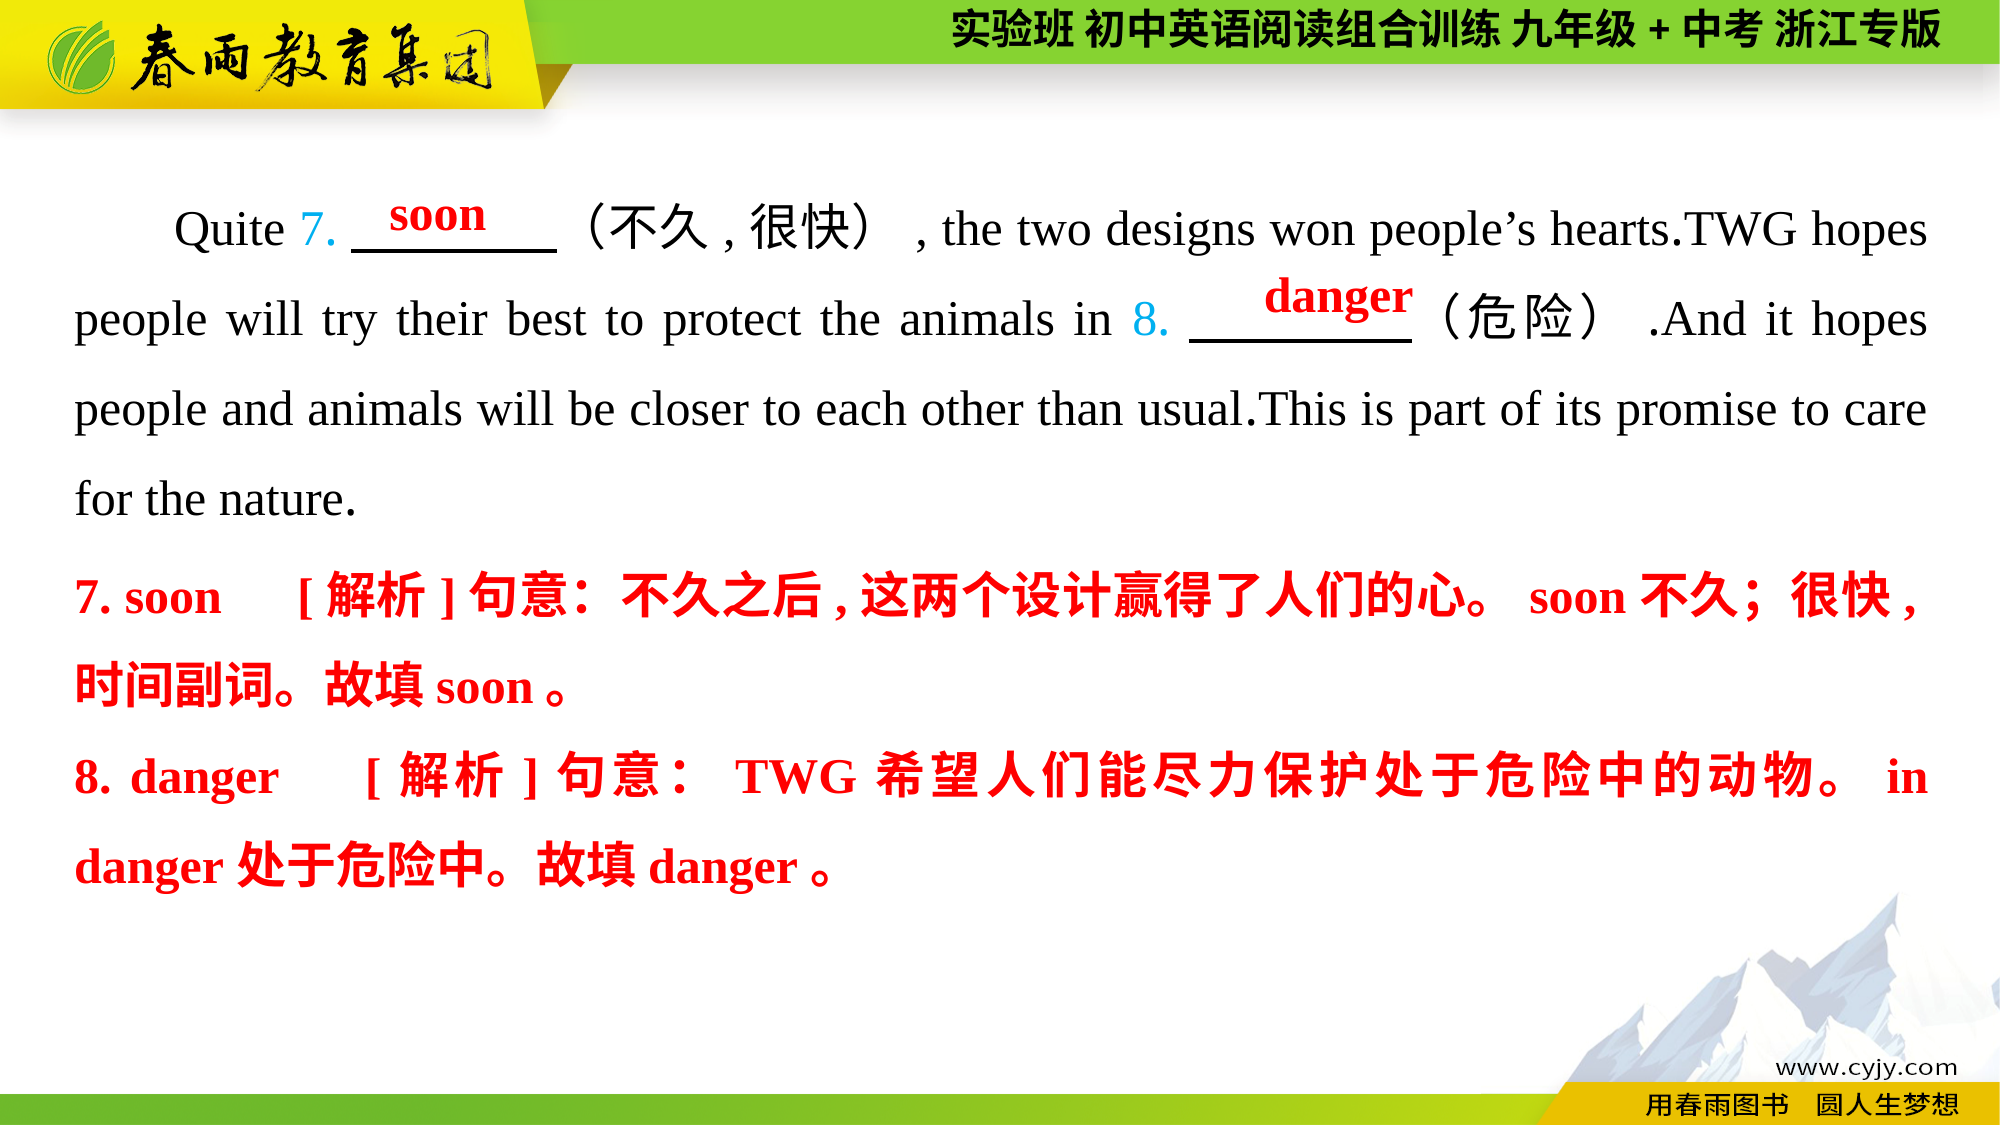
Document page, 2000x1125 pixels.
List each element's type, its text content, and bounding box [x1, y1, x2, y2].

text_box soon [374, 172, 502, 248]
text_box danger [1248, 255, 1429, 330]
list Quite 7. （不久,很快）, the two designs won people’s hearts.TWG hopes people will try their best to protect the animals in 8. （危险）.And it hopes people and animals will be closer to each other than usual.This is part of its promise to care for the nature. [59, 157, 1944, 525]
picture [0, 0, 2000, 1125]
text_box 7. soon [解析]句意：不久之后,这两个设计赢得了人们的心。soon不久；很快,时间副词。故填soon。 8. danger [解析]句意：TWG希望人们能尽力保护处于危险中的动物。in danger处于危险中。故填danger。 [59, 526, 1944, 902]
